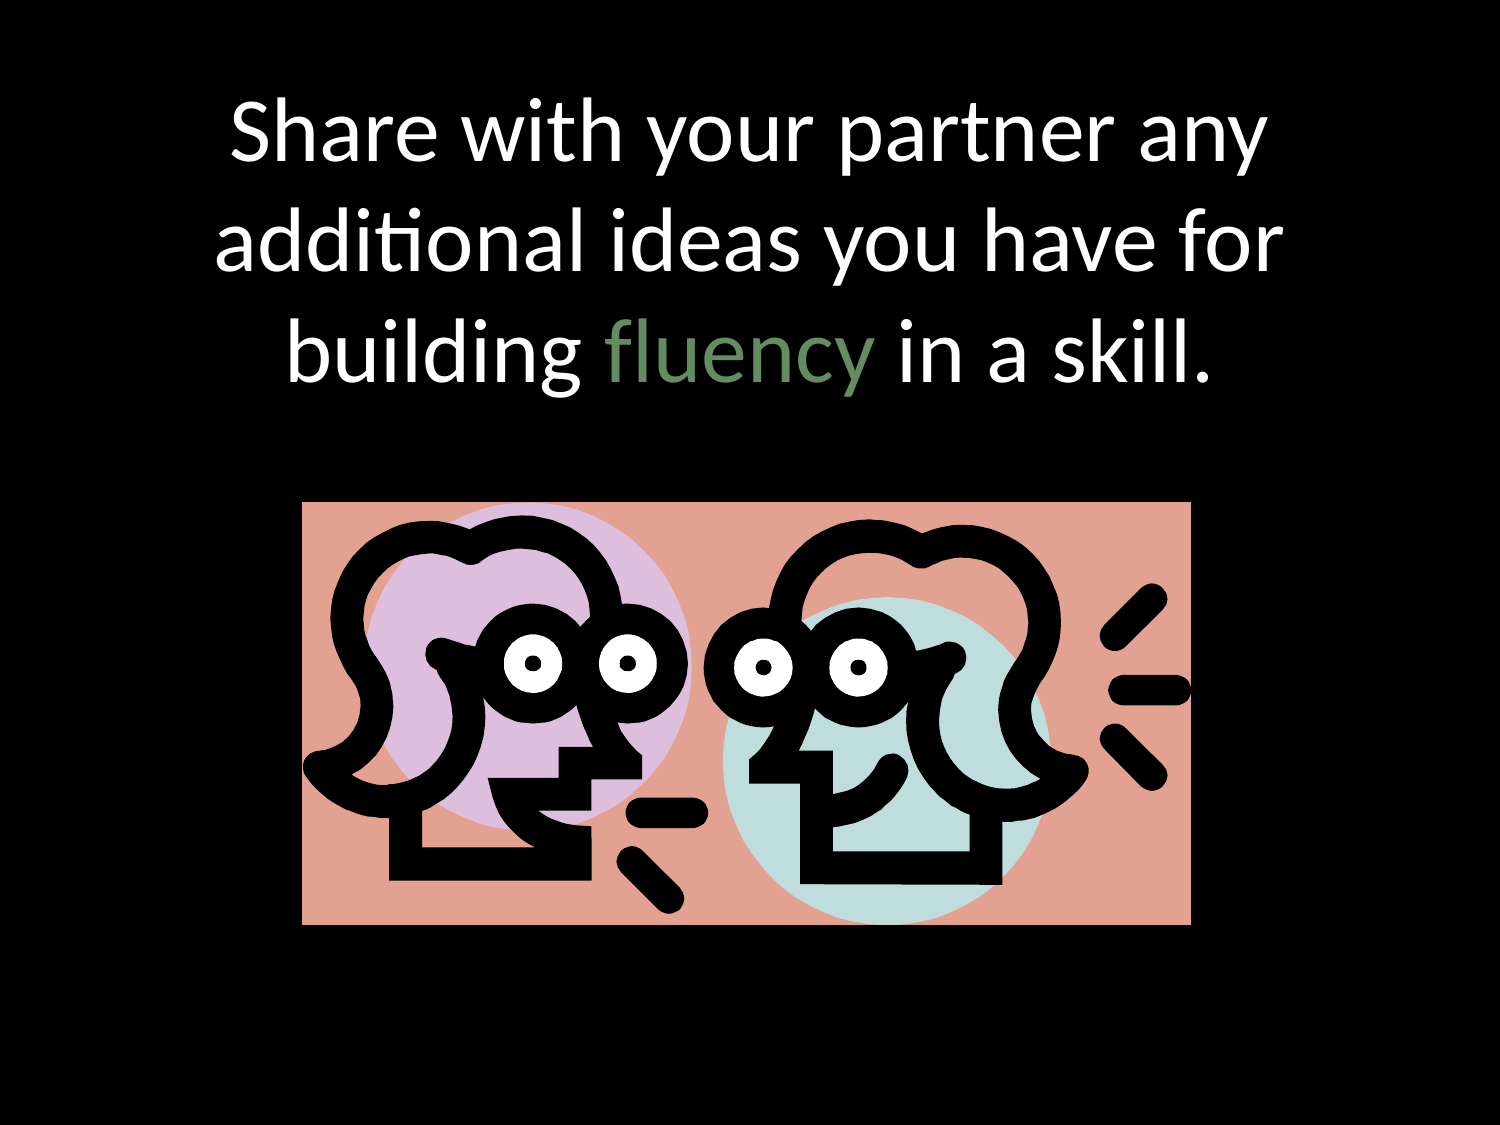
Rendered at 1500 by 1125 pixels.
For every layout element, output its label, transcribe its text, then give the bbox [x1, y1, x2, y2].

title Share with your partner any additional ideas you have for building fluency in a skill. [75, 45, 1425, 426]
picture [301, 502, 1192, 926]
